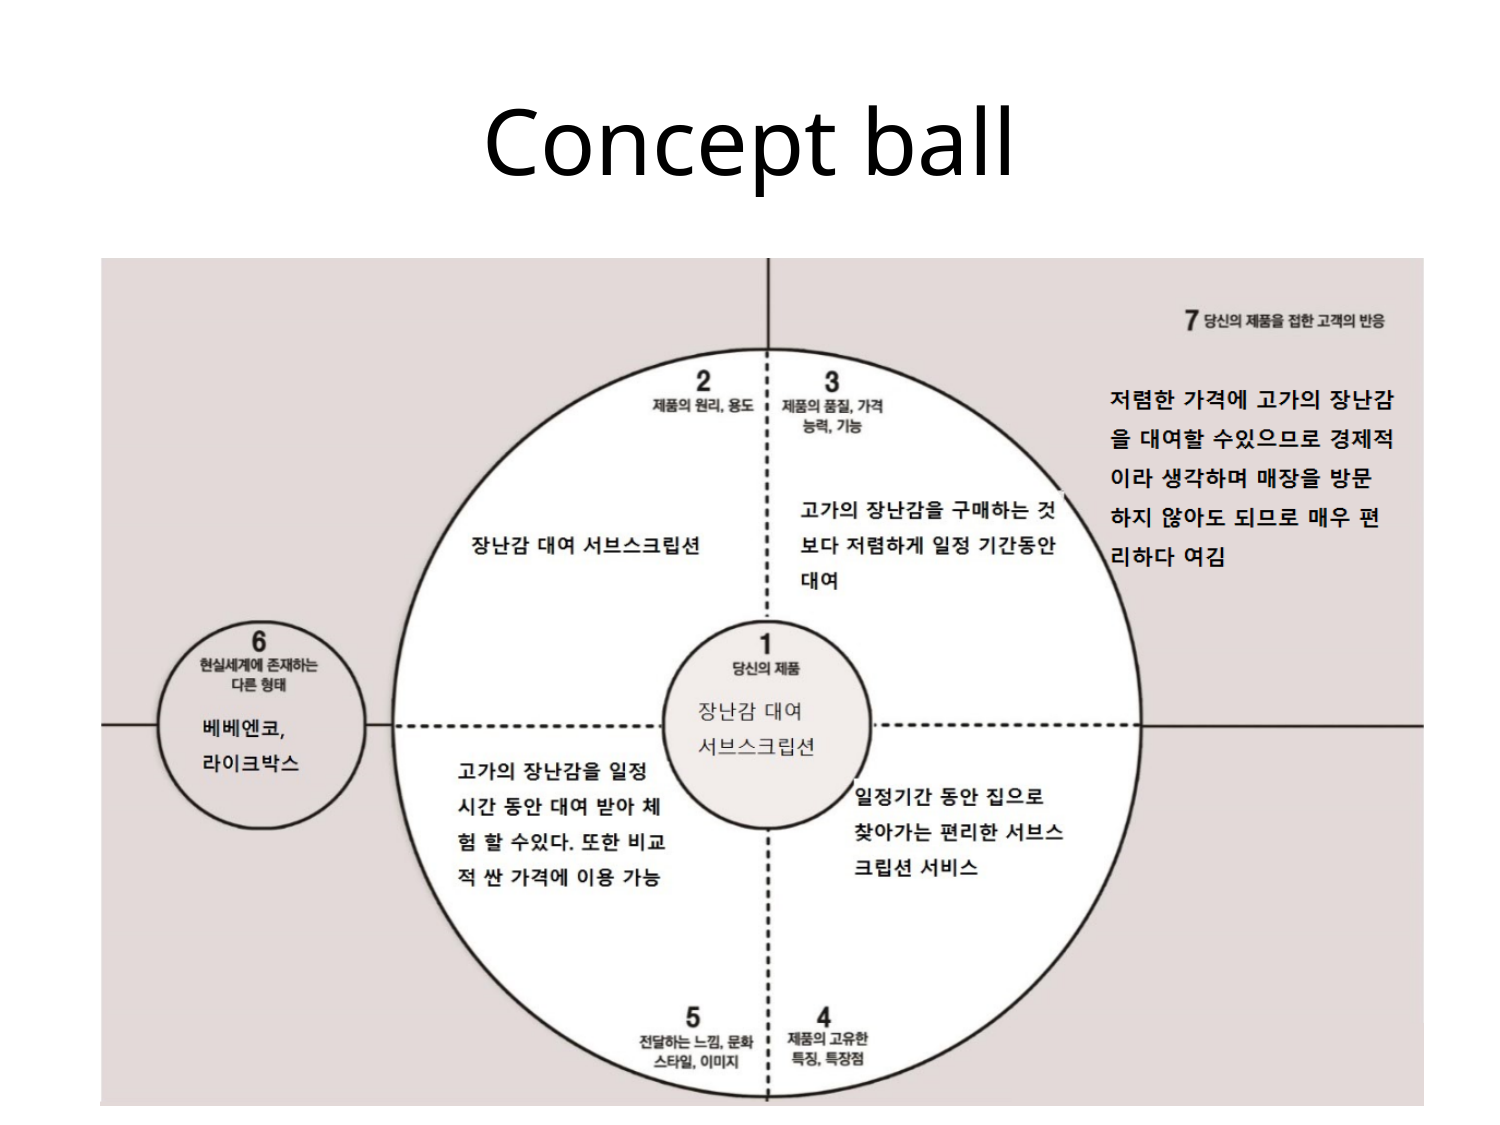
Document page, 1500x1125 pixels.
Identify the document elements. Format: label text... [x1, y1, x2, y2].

title Concept ball [75, 45, 1425, 233]
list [100, 258, 1424, 1107]
